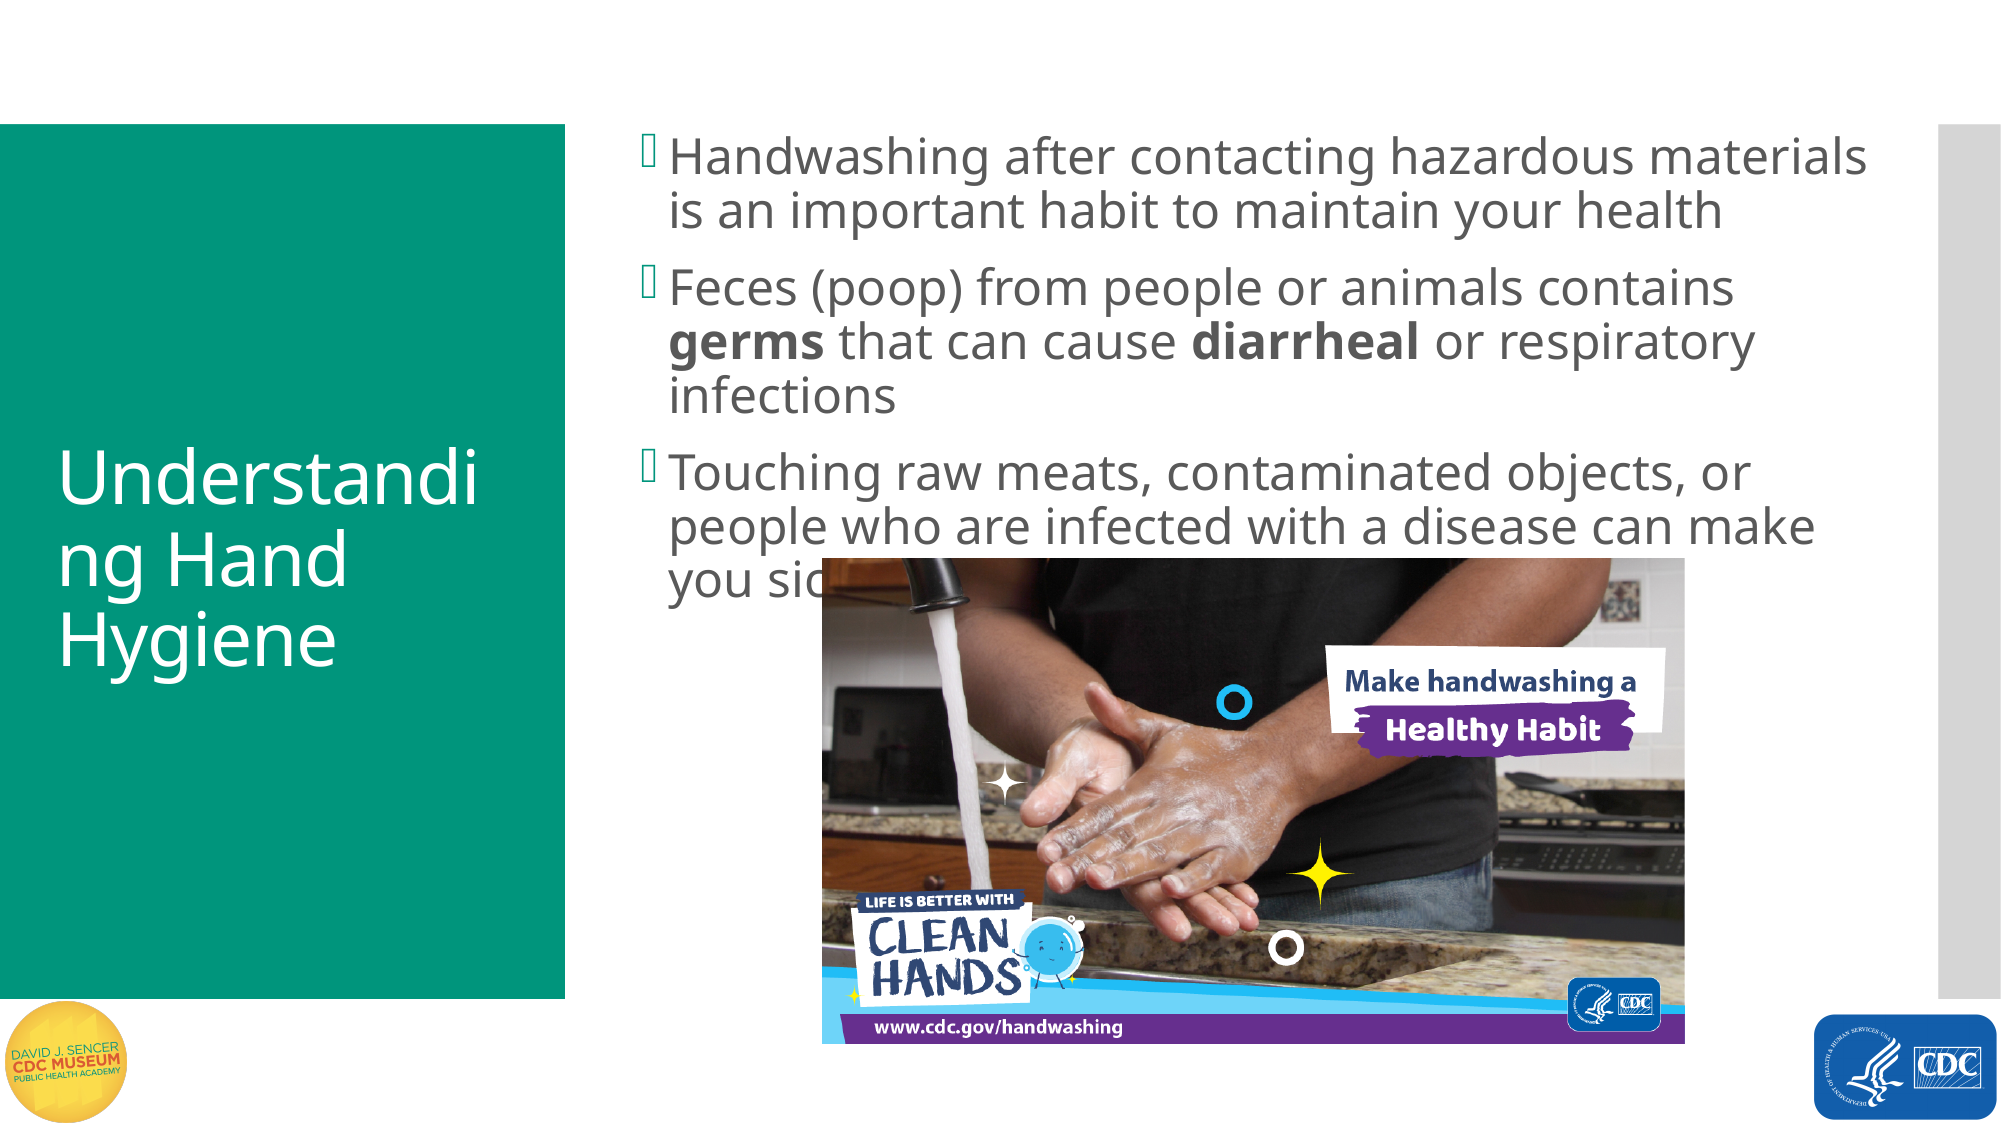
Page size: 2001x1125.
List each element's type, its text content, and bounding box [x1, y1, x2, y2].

picture [4, 1001, 127, 1123]
title Understanding Hand Hygiene [41, 184, 525, 940]
text_box [1937, 124, 2000, 1000]
list Handwashing after contacting hazardous materials is an important habit to maintain your health Feces (poop) from people or animals contains germs that can cause diarrheal or respiratory infections Touching raw meats, contaminated objects, or people who are infected with a disease can make you sick [625, 124, 1890, 635]
picture [821, 558, 1685, 1044]
text_box [0, 124, 566, 1000]
picture [1801, 1006, 2000, 1125]
